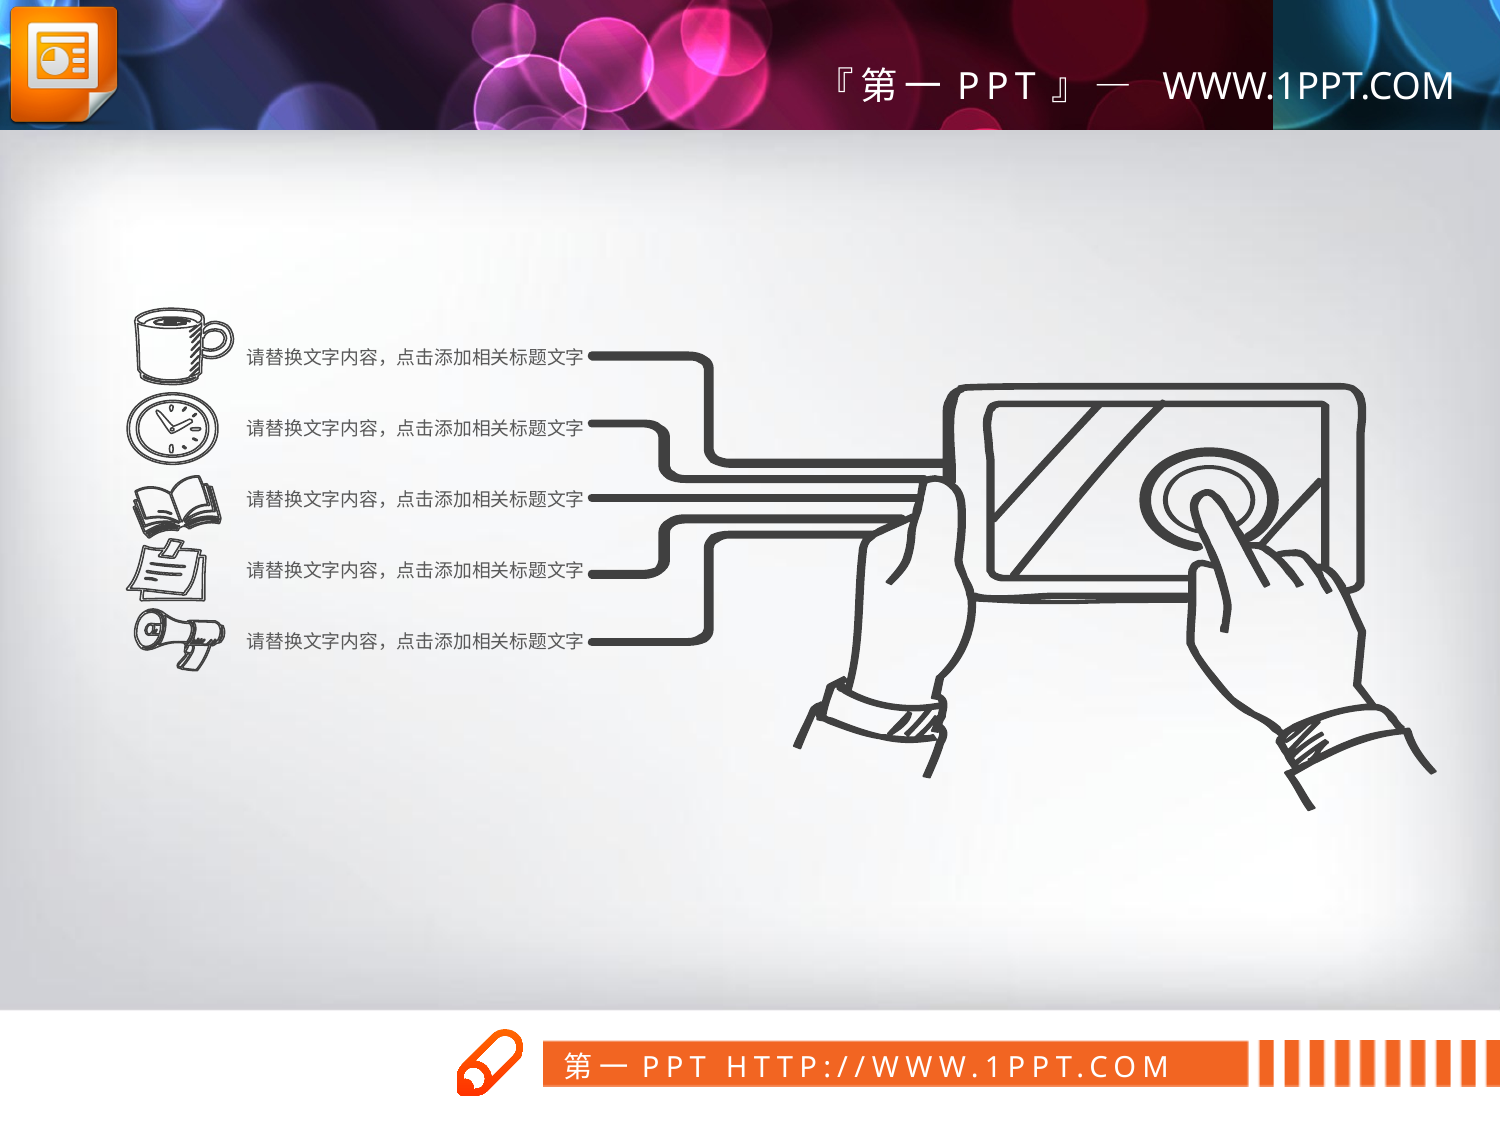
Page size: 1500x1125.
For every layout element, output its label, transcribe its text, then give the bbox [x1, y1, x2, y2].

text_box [126, 392, 219, 465]
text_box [126, 538, 207, 601]
text_box 请替换文字内容，点击添加相关标题文字 [228, 618, 603, 661]
text_box 请替换文字内容，点击添加相关标题文字 [228, 547, 603, 589]
text_box [134, 609, 225, 671]
text_box 请替换文字内容，点击添加相关标题文字 [228, 475, 603, 518]
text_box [134, 307, 234, 385]
text_box 请替换文字内容，点击添加相关标题文字 [238, 333, 603, 376]
text_box [588, 352, 1437, 811]
picture [543, 1040, 1500, 1087]
picture [0, 0, 1500, 1012]
text_box 请替换文字内容，点击添加相关标题文字 [228, 404, 603, 447]
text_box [132, 475, 222, 539]
